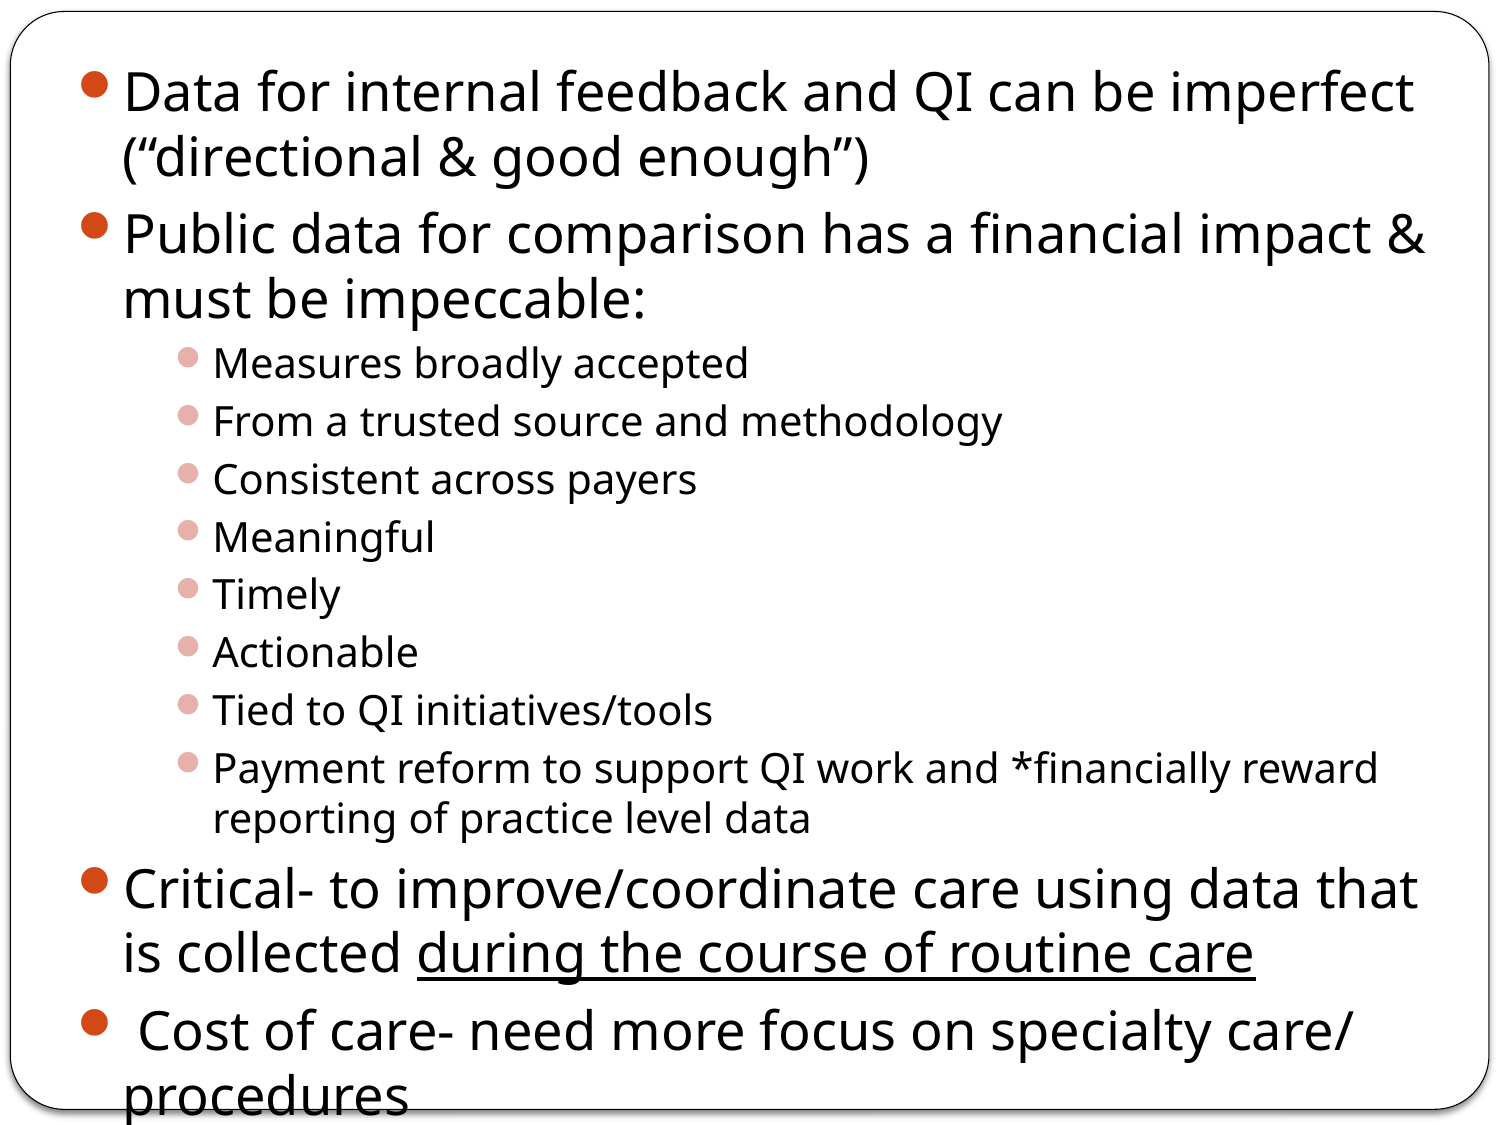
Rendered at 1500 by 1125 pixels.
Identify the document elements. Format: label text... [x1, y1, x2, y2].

list Data for internal feedback and QI can be imperfect (“directional & good enough”) Public data for comparison has a financial impact & must be impeccable: Measures broadly accepted From a trusted source and methodology Consistent across payers Meaningful Timely Actionable Tied to QI initiatives/tools Payment reform to support QI work and *financially reward reporting of practice level data Critical- to improve/coordinate care using data that is collected during the course of routine care Cost of care- need more focus on specialty care/ procedures [62, 49, 1463, 1125]
